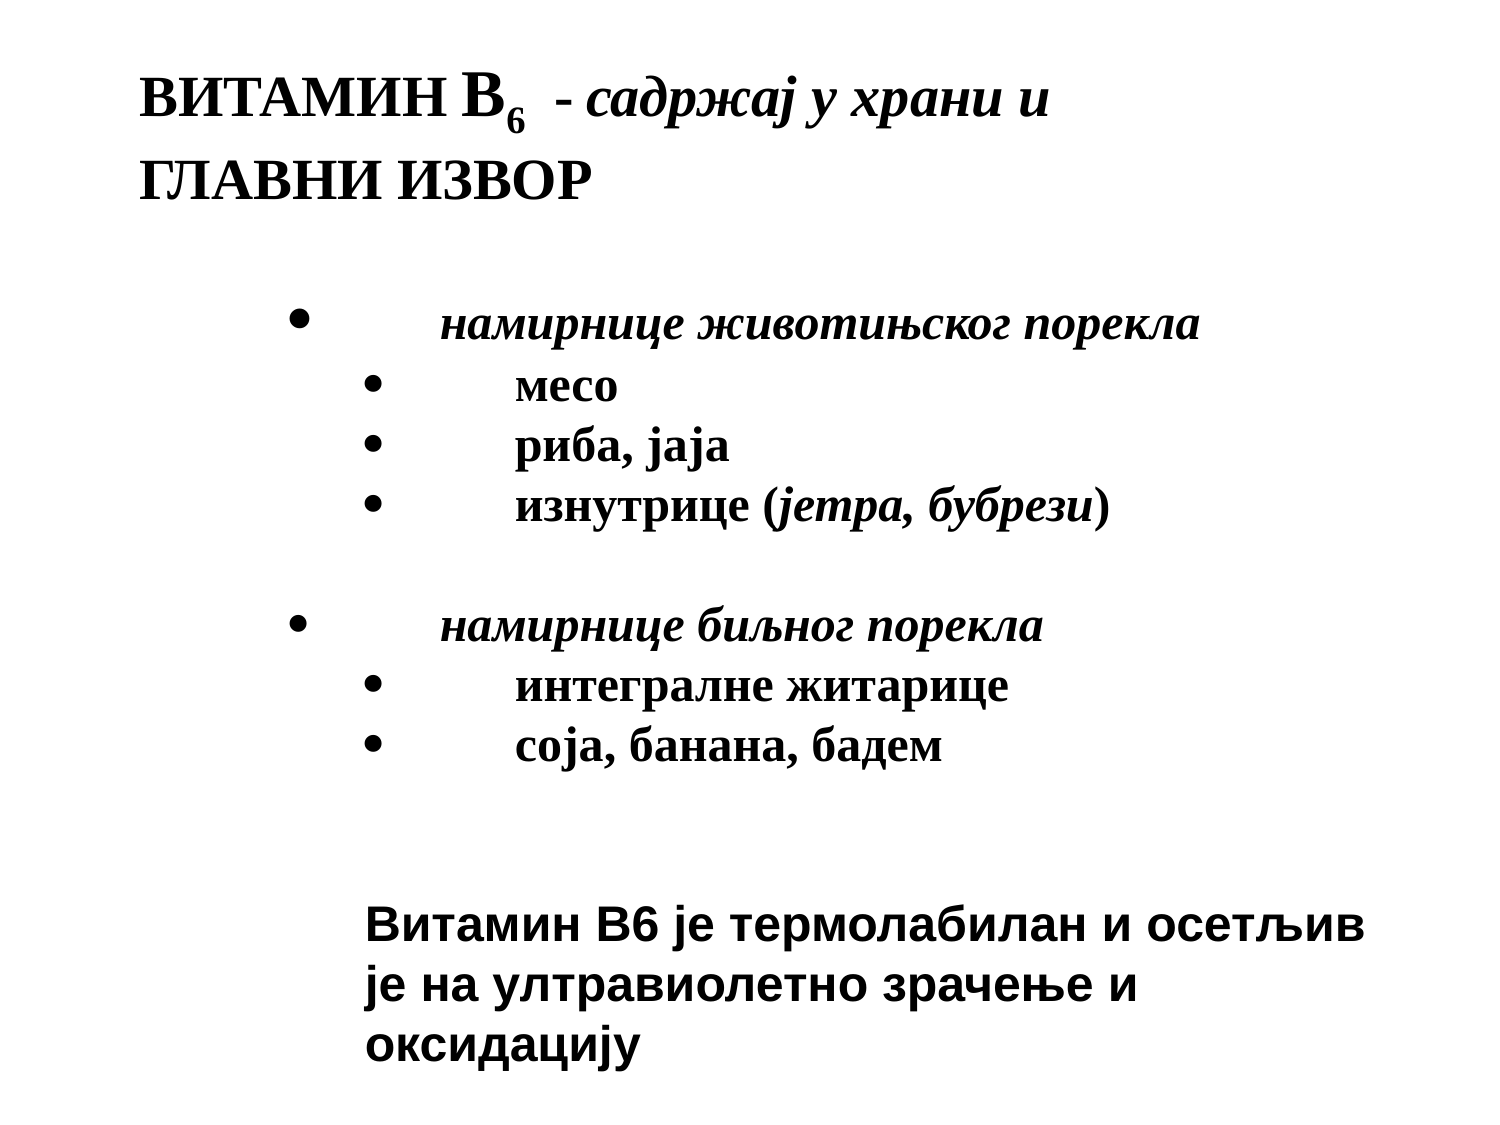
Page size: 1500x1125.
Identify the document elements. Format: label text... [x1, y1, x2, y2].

text_box ВИТАМИН B6 - садржај у храни и ГЛАВНИ ИЗВОР · намирнице животињског порекла · месо · риба, јаја · изнутрице (јетра, бубрези) · намирнице биљног порекла · интегралне житарице · соја, банана, бадем Витамин B6 је термолабилан и осетљив је на ултравиолетно зрачење и оксидацију [124, 42, 1388, 1079]
